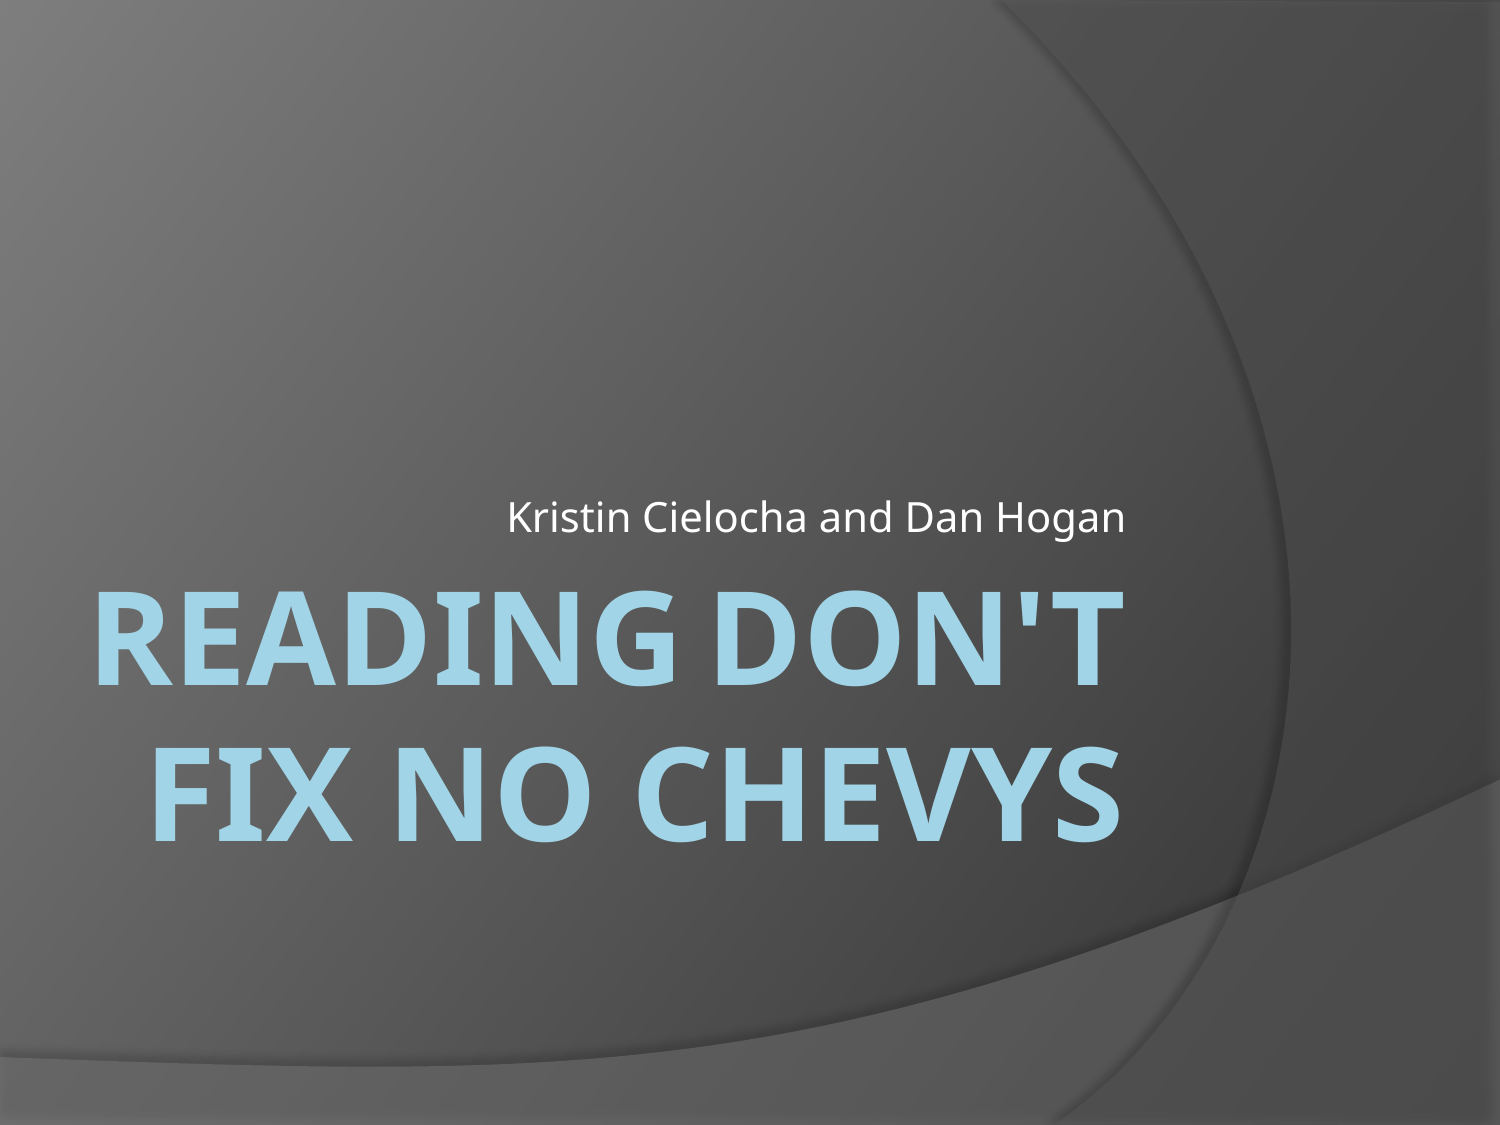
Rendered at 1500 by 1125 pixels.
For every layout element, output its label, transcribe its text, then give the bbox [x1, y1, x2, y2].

subtitle Kristin Cielocha and Dan Hogan [71, 253, 1134, 541]
title Reading Don't fix no Chevys [70, 547, 1134, 925]
